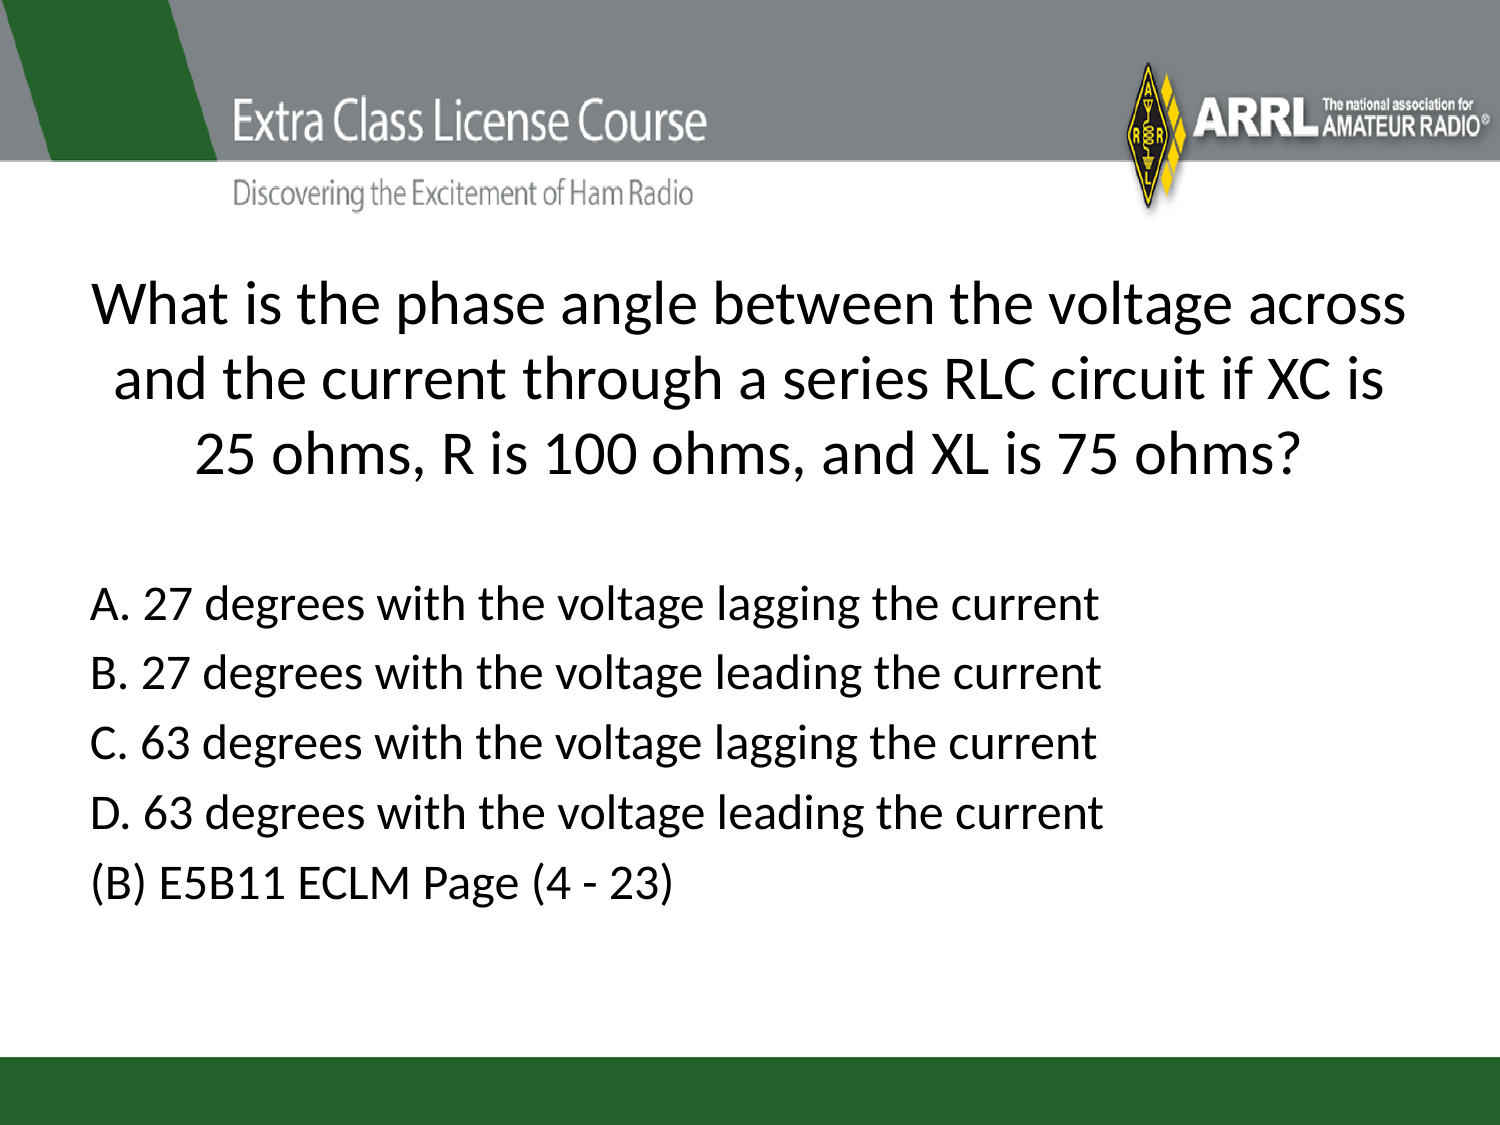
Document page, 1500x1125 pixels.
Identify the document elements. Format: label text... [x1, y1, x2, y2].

title What is the phase angle between the voltage across and the current through a series RLC circuit if XC is 25 ohms, R is 100 ohms, and XL is 75 ohms? [75, 254, 1425, 435]
picture [0, 0, 1500, 1125]
list A. 27 degrees with the voltage lagging the current B. 27 degrees with the voltage leading the current C. 63 degrees with the voltage lagging the current D. 63 degrees with the voltage leading the current (B) E5B11 ECLM Page (4 - 23) [75, 562, 1425, 963]
